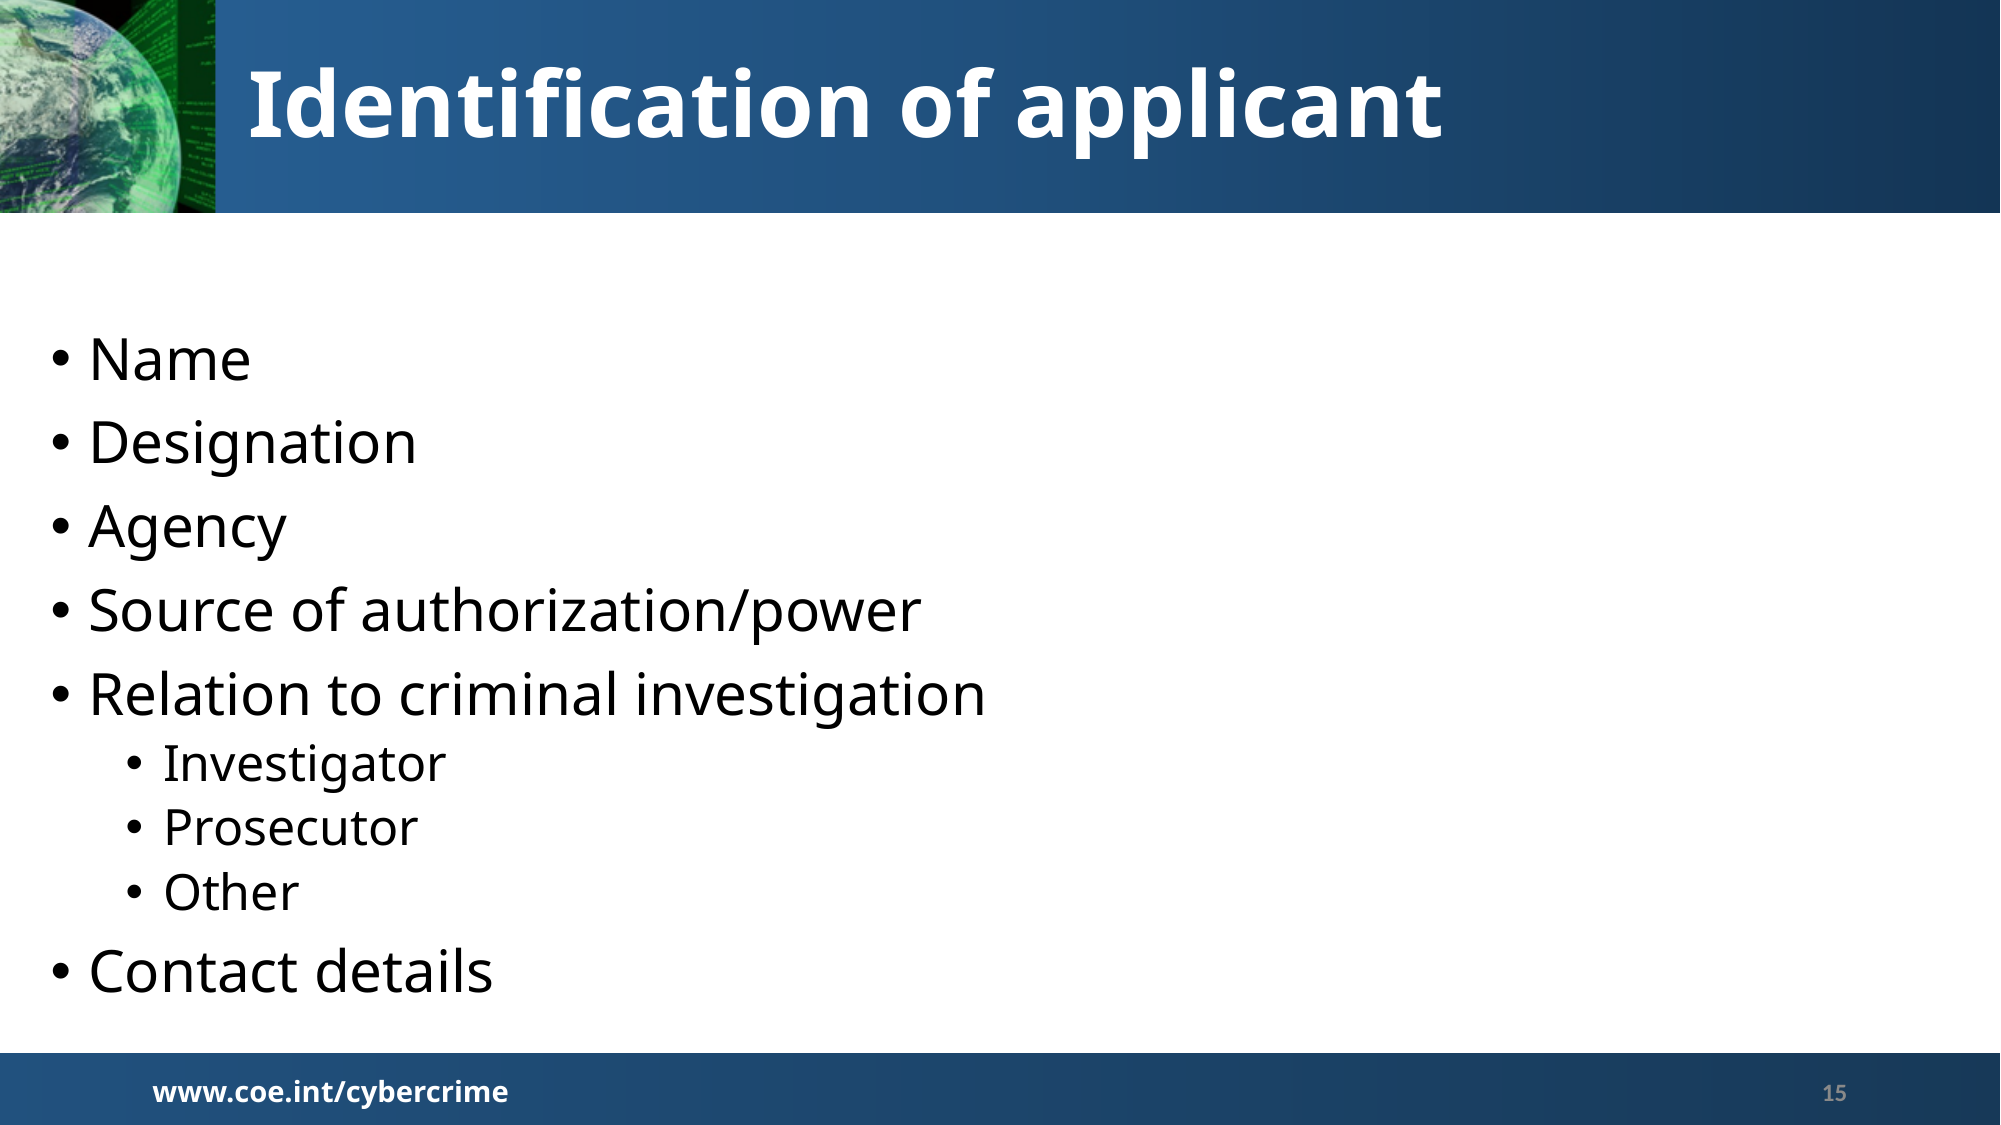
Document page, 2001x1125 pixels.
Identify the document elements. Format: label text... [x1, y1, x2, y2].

picture [0, 0, 2000, 213]
slide_number 15 [1412, 1061, 1863, 1121]
title Identification of applicant [233, 33, 1959, 183]
list Name Designation Agency Source of authorization/power Relation to criminal investigation Investigator Prosecutor Other Contact details [35, 231, 1970, 1026]
slide_number www.coe.int/cybercrime [137, 1061, 588, 1121]
